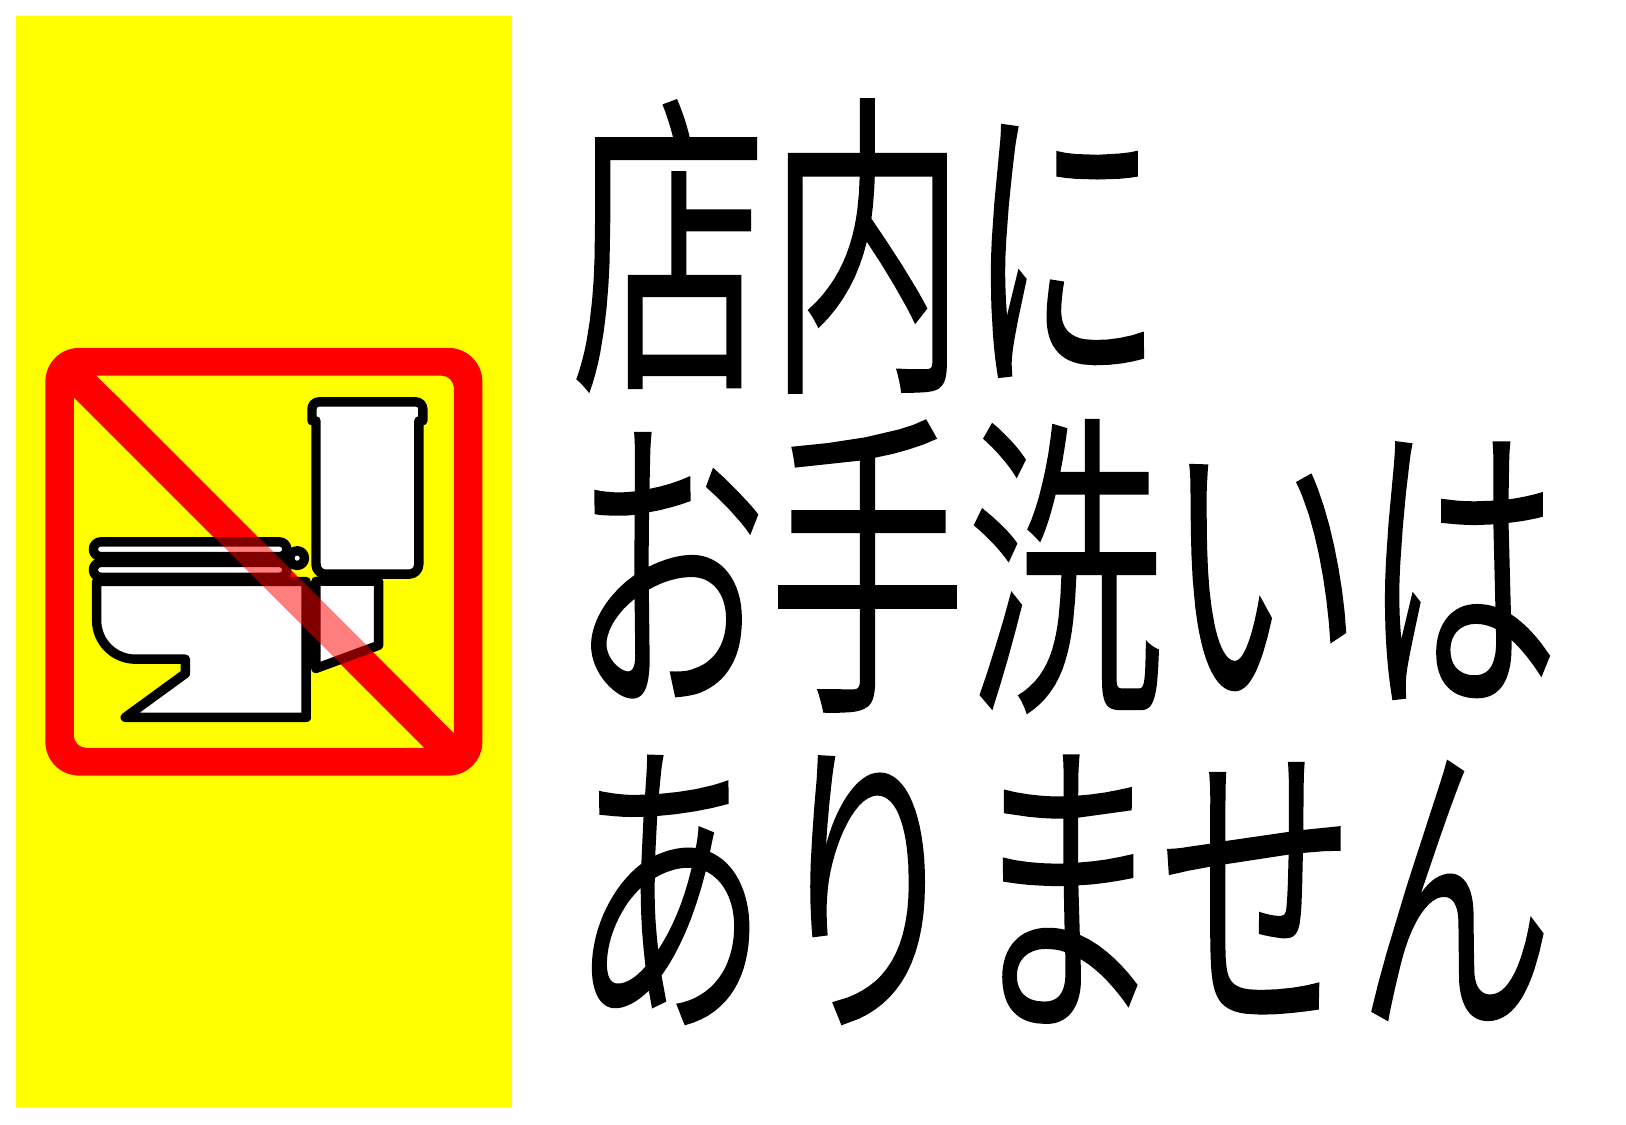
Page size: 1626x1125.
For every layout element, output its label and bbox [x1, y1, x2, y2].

text_box [14, 14, 514, 1110]
text_box [45, 347, 483, 776]
